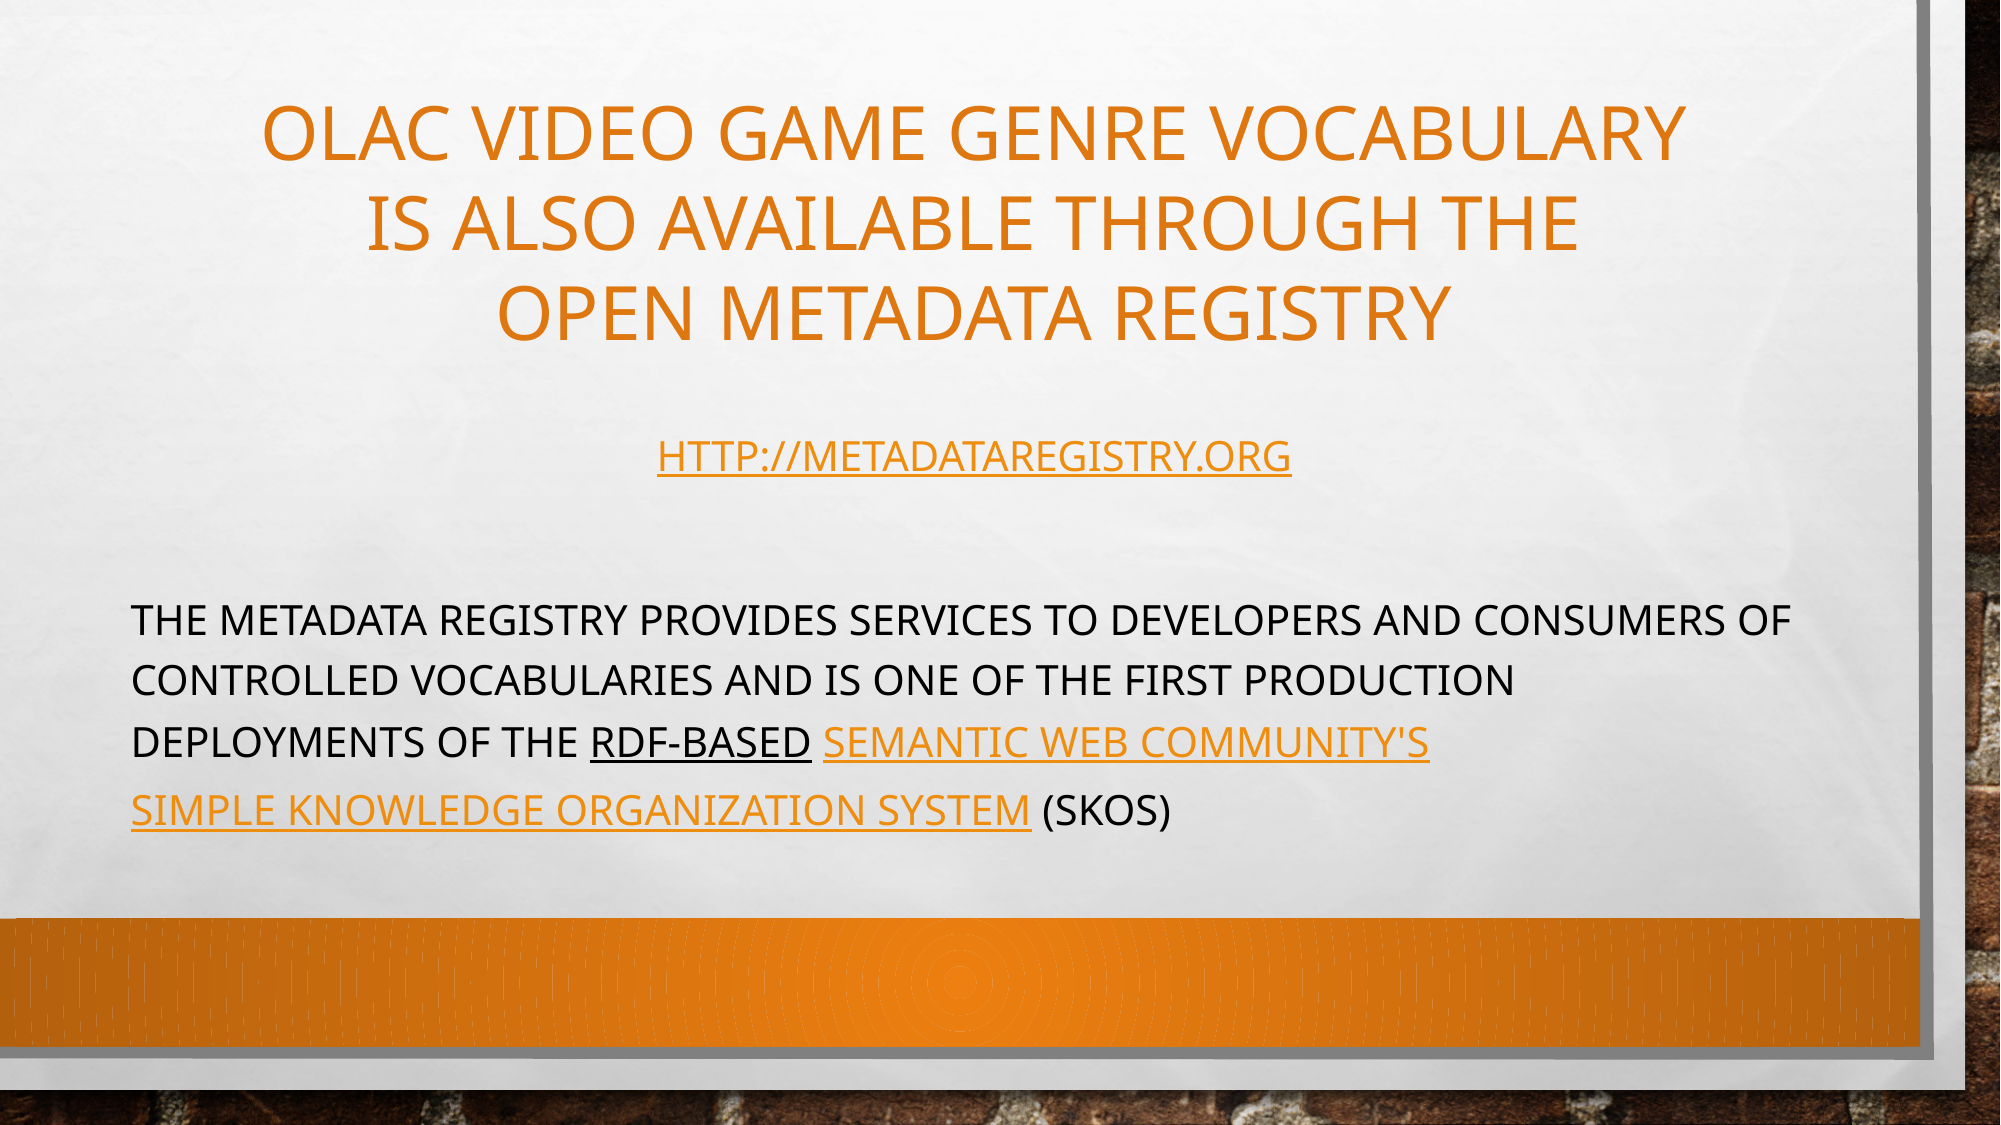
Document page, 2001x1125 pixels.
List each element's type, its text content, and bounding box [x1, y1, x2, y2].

list The Metadata Registry provides services to developers and consumers of controlled vocabularies and is one of the first production deployments of the RDF-based Semantic Web Community's Simple Knowledge Organization System (SKOS) [115, 551, 1821, 874]
title http://metadataregistry.org [121, 377, 1827, 523]
picture [0, 0, 2000, 1125]
text_box OLAC VIDEO GAME GENRE VOCABULARY IS ALSO AVAILABLE THROUGH THE OPEN METADATA REGISTRY [0, 78, 1974, 364]
